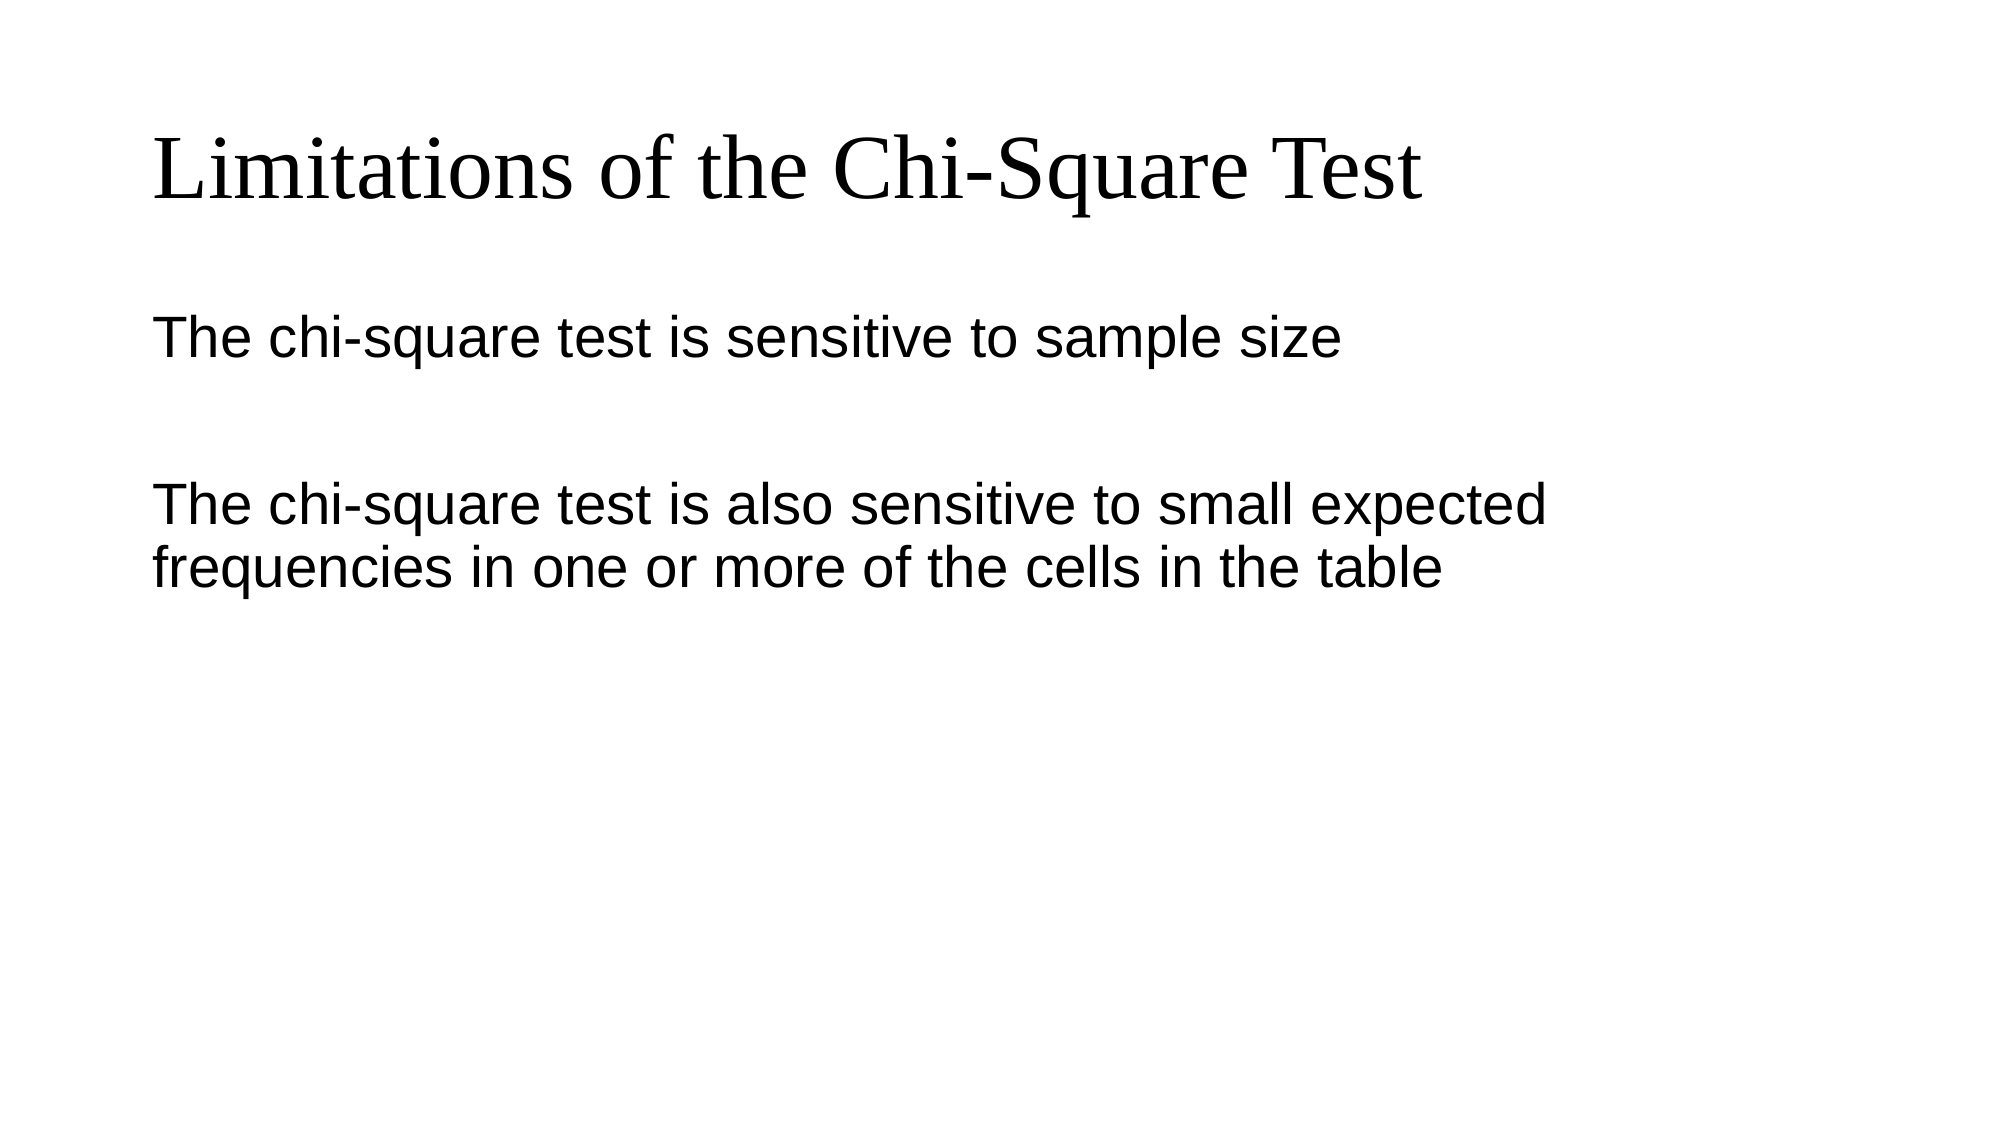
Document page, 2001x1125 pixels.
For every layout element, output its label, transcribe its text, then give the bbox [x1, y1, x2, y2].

list The chi-square test is sensitive to sample size The chi-square test is also sensitive to small expected frequencies in one or more of the cells in the table [137, 299, 1863, 1014]
title Limitations of the Chi-Square Test [137, 59, 1863, 278]
